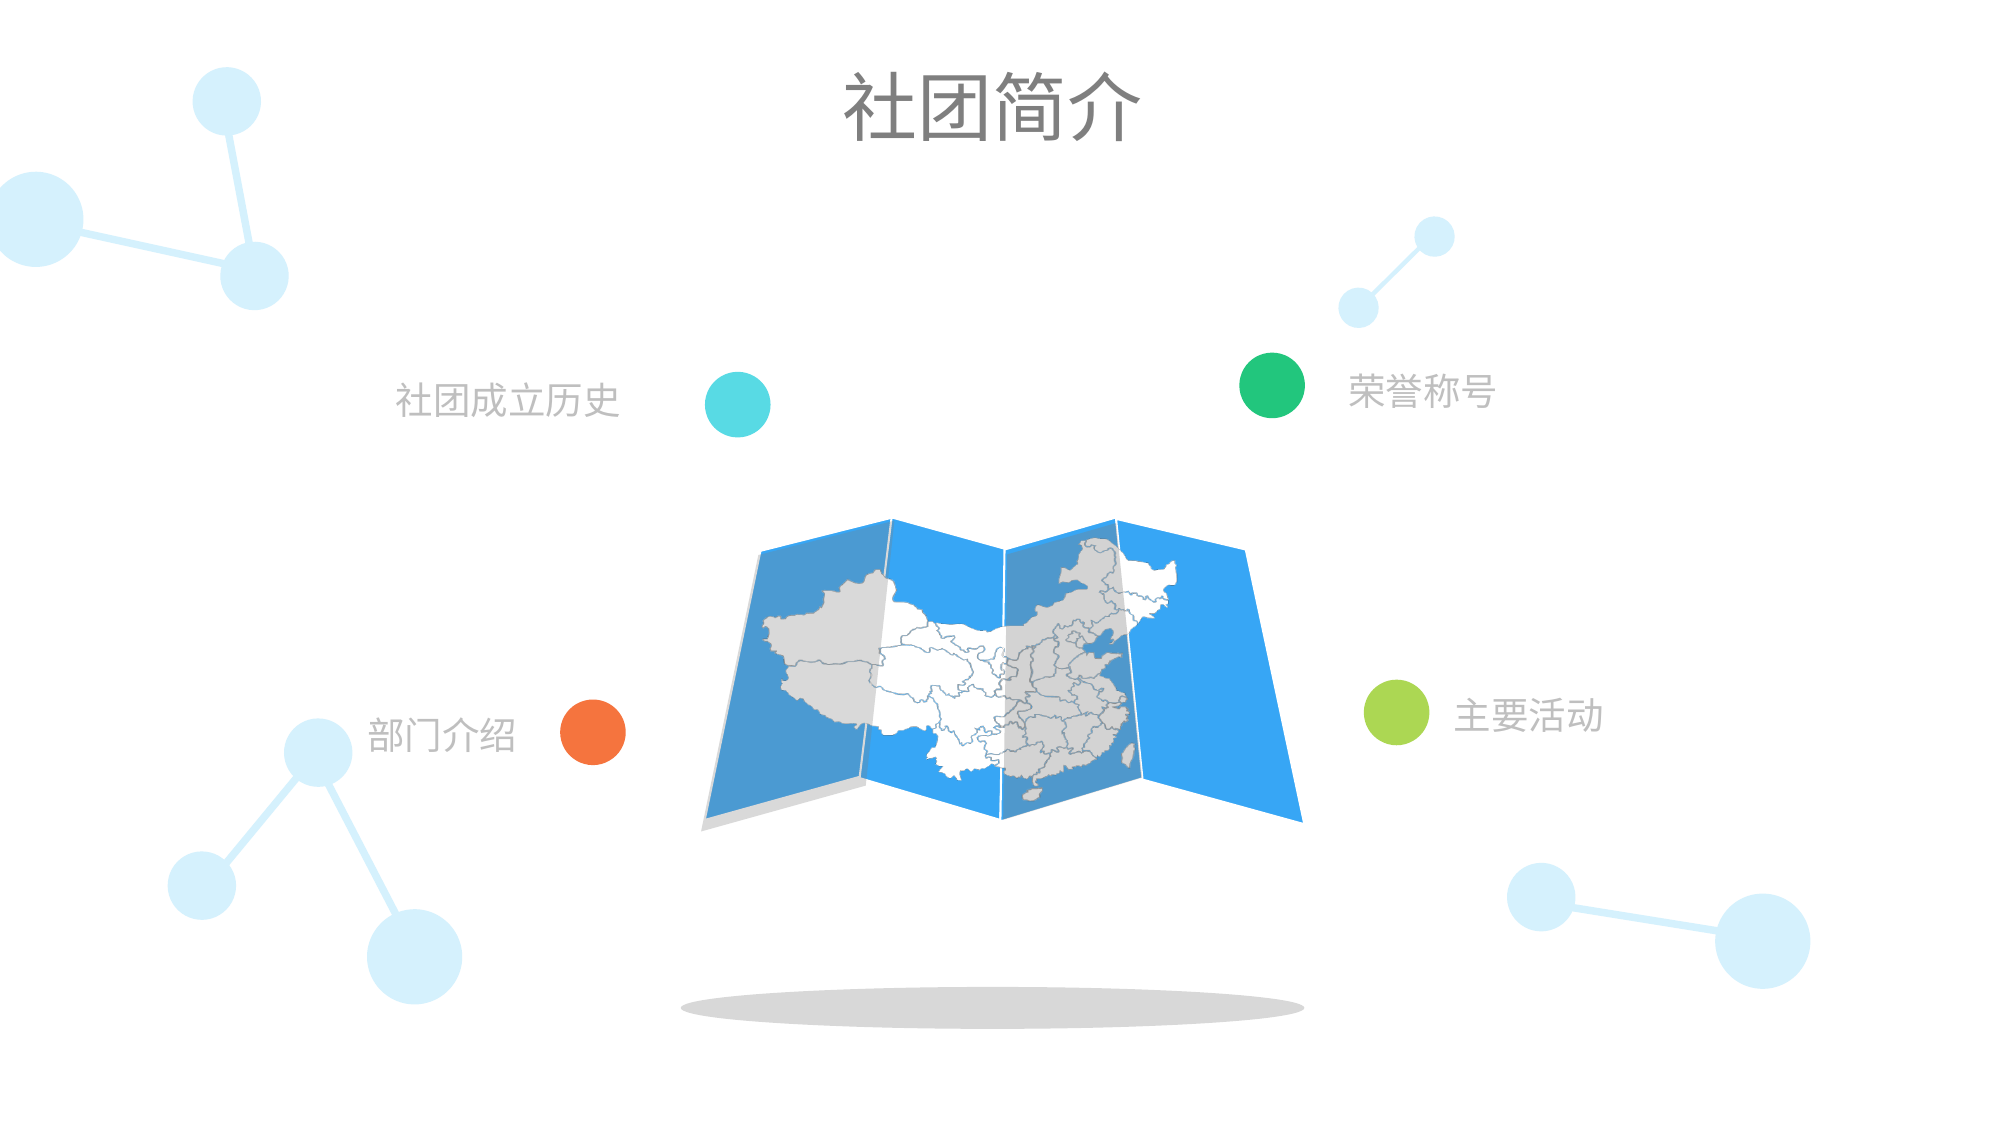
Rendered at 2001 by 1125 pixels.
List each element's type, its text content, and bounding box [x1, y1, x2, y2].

text_box [576, 699, 610, 704]
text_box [1508, 855, 1810, 995]
text_box 主要活动 [1439, 684, 1735, 745]
text_box 社团成立历史 [380, 369, 677, 429]
text_box [1363, 679, 1430, 746]
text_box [1367, 200, 1426, 344]
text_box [0, 66, 290, 311]
text_box 社团简介 [747, 53, 1238, 158]
text_box [704, 371, 771, 438]
text_box [1239, 352, 1305, 419]
text_box 荣誉称号 [1333, 360, 1629, 421]
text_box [700, 517, 1305, 832]
text_box [680, 986, 1305, 1029]
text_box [174, 775, 476, 1020]
text_box 部门介绍 [352, 704, 648, 765]
